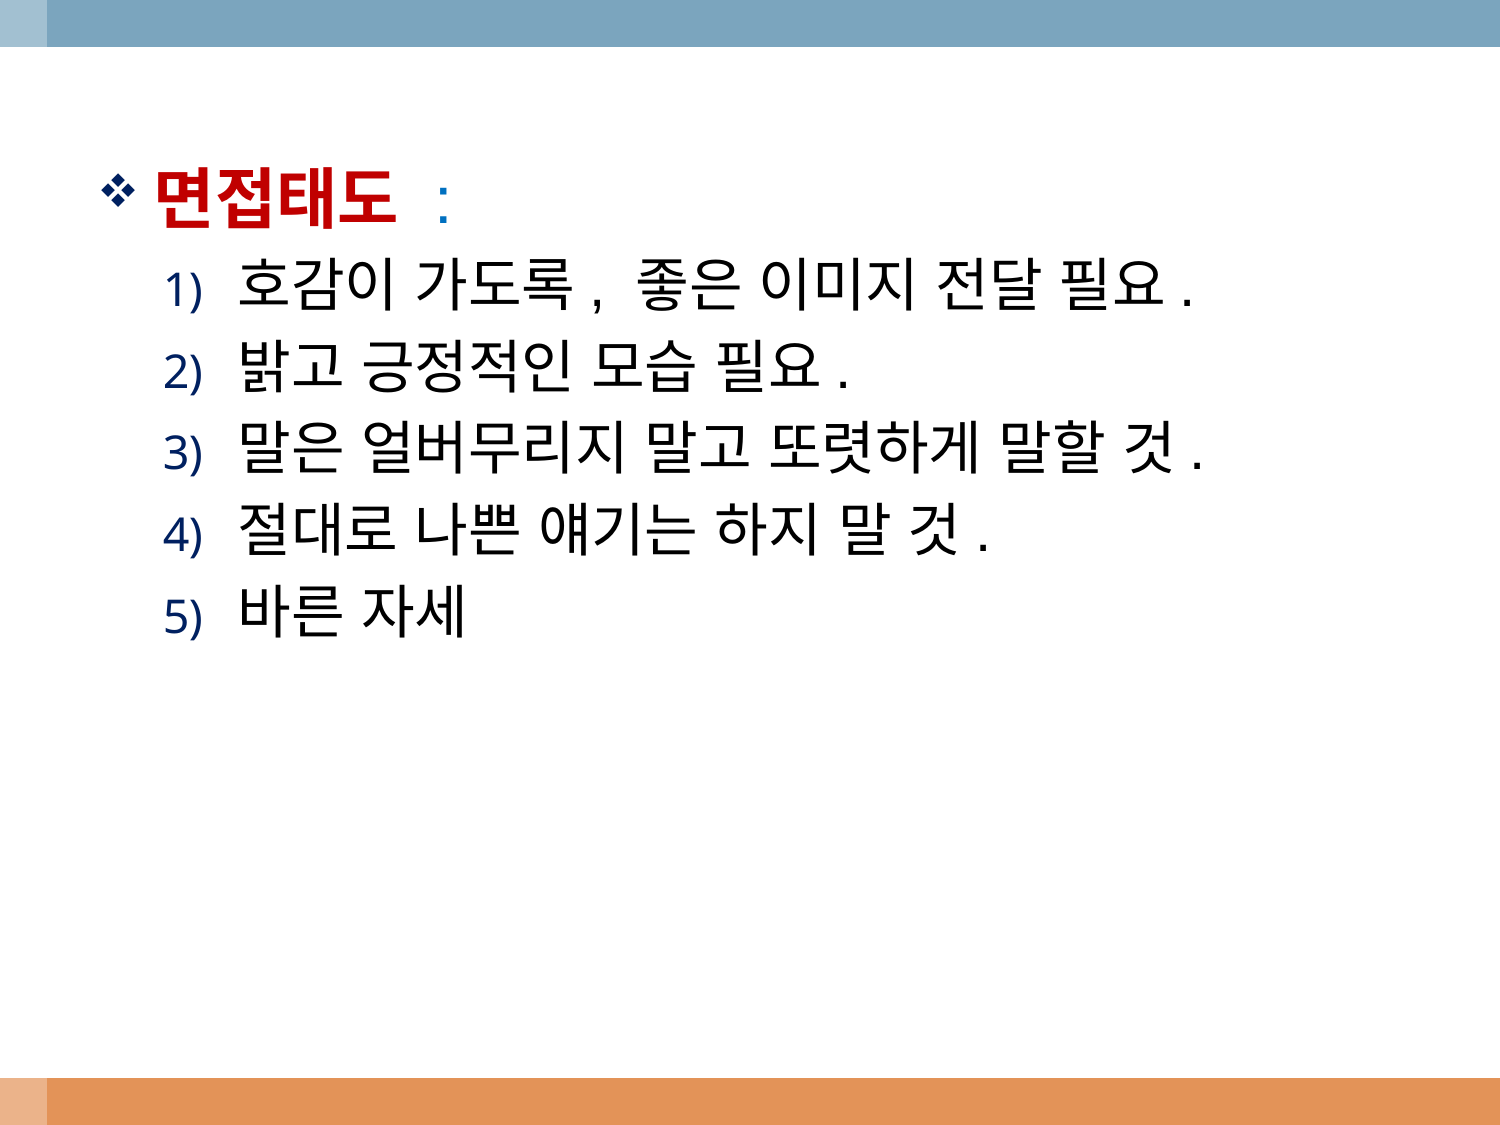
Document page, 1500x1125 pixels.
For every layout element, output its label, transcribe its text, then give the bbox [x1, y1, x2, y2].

text_box 면접태도 : 호감이 가도록, 좋은 이미지 전달 필요. 밝고 긍정적인 모습 필요. 말은 얼버무리지 말고 또렷하게 말할 것. 절대로 나쁜 얘기는 하지 말 것. 바른 자세 [82, 148, 1418, 688]
